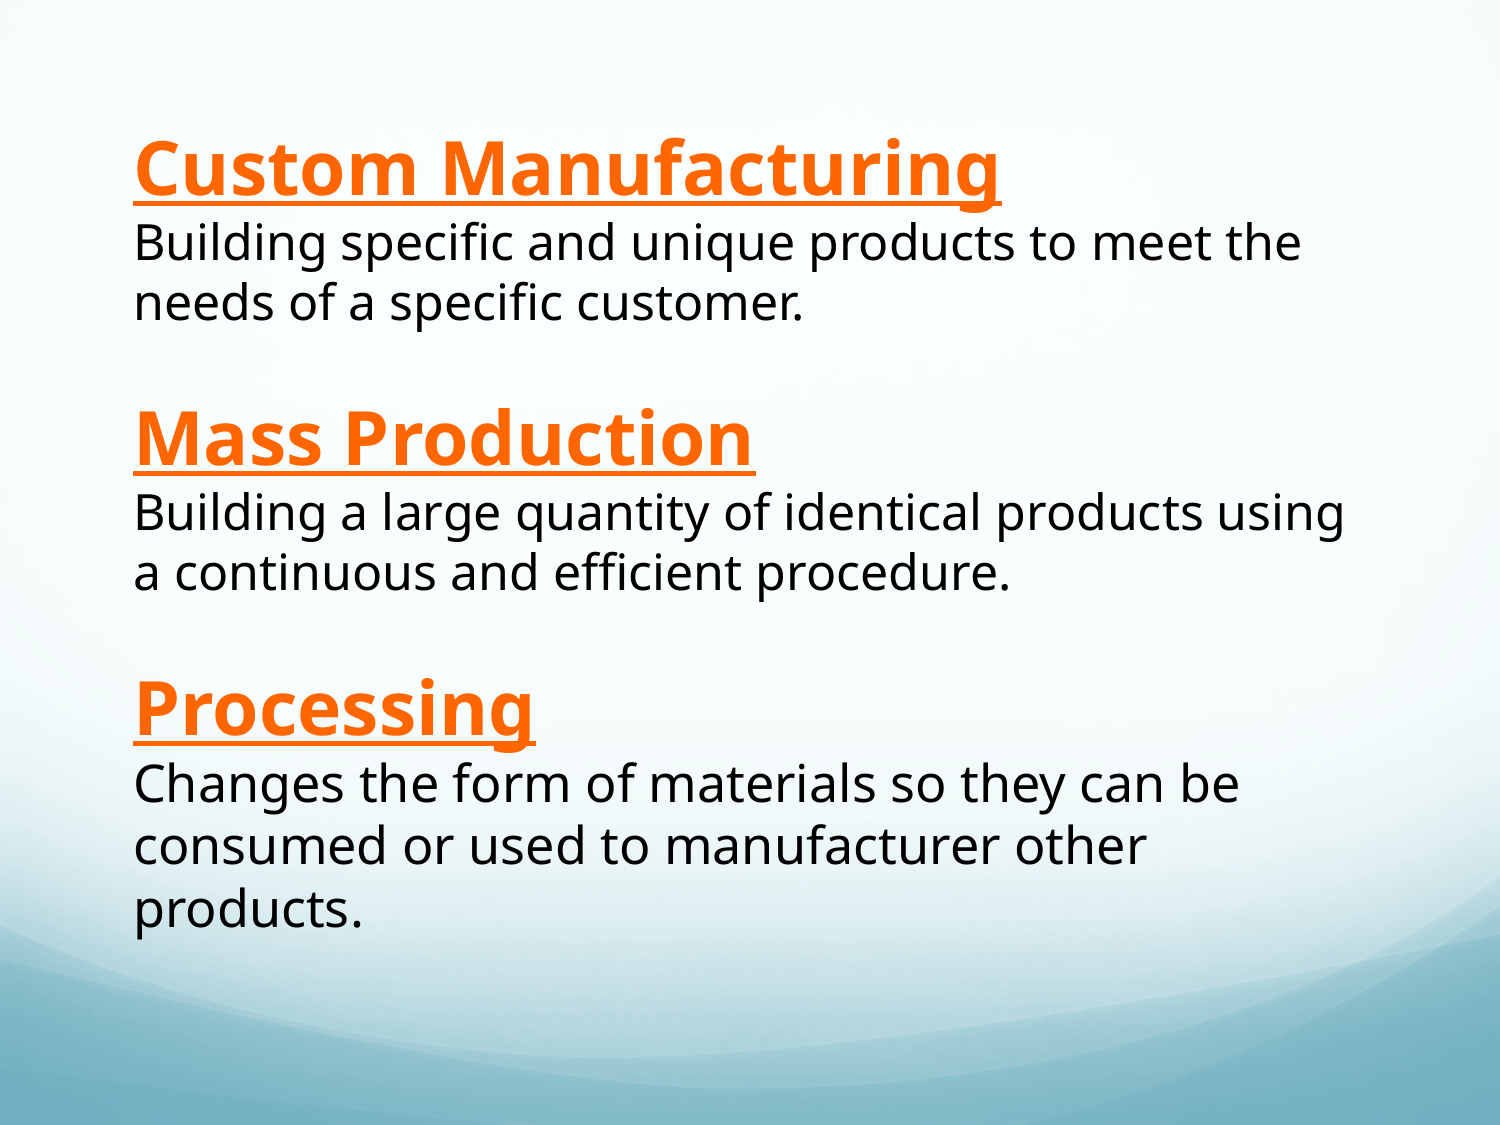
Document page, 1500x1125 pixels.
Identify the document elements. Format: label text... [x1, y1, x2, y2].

text_box Custom Manufacturing Building specific and unique products to meet the needs of a specific customer. Mass Production Building a large quantity of identical products using a continuous and efficient procedure. Processing Changes the form of materials so they can be consumed or used to manufacturer other products. [118, 113, 1379, 946]
